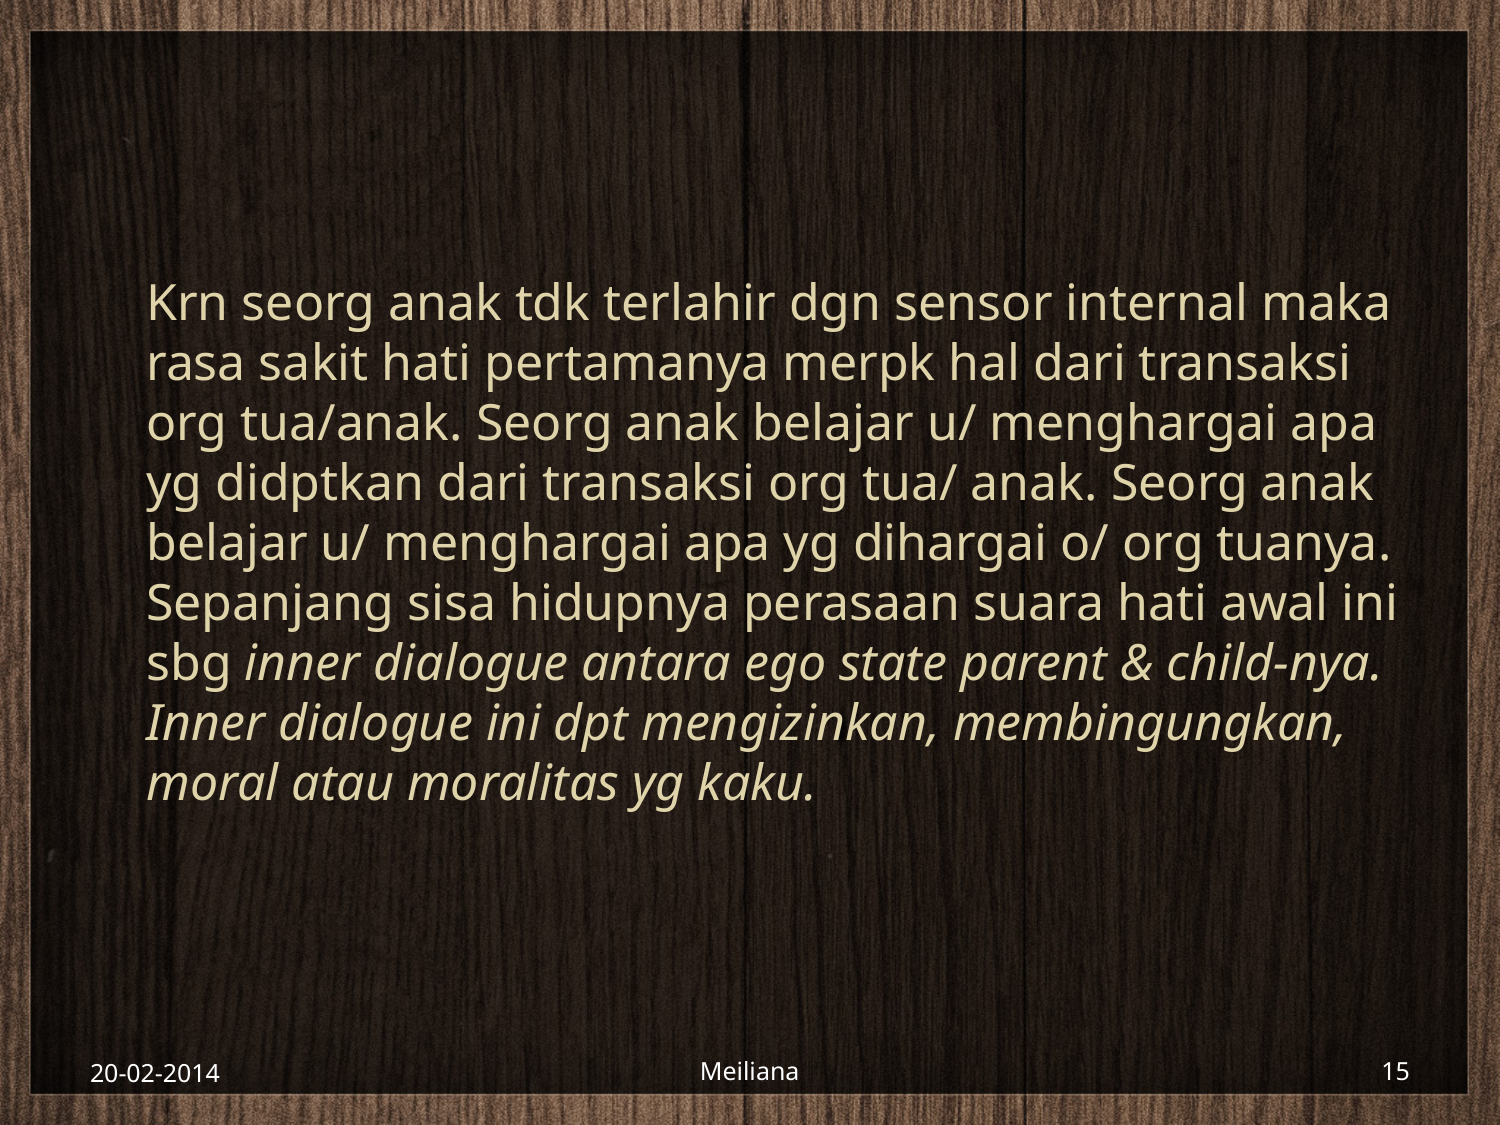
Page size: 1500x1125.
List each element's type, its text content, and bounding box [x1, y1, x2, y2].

picture [0, 0, 1500, 1125]
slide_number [75, 1042, 425, 1103]
footer Meiliana [512, 1042, 988, 1103]
list Krn seorg anak tdk terlahir dgn sensor internal maka rasa sakit hati pertamanya merpk hal dari transaksi org tua/anak. Seorg anak belajar u/ menghargai apa yg didptkan dari transaksi org tua/ anak. Seorg anak belajar u/ menghargai apa yg dihargai o/ org tuanya. Sepanjang sisa hidupnya perasaan suara hati awal ini sbg inner dialogue antara ego state parent & child-nya. Inner dialogue ini dpt mengizinkan, membingungkan, moral atau moralitas yg kaku. [75, 262, 1425, 1005]
slide_number 15 [1074, 1042, 1425, 1103]
